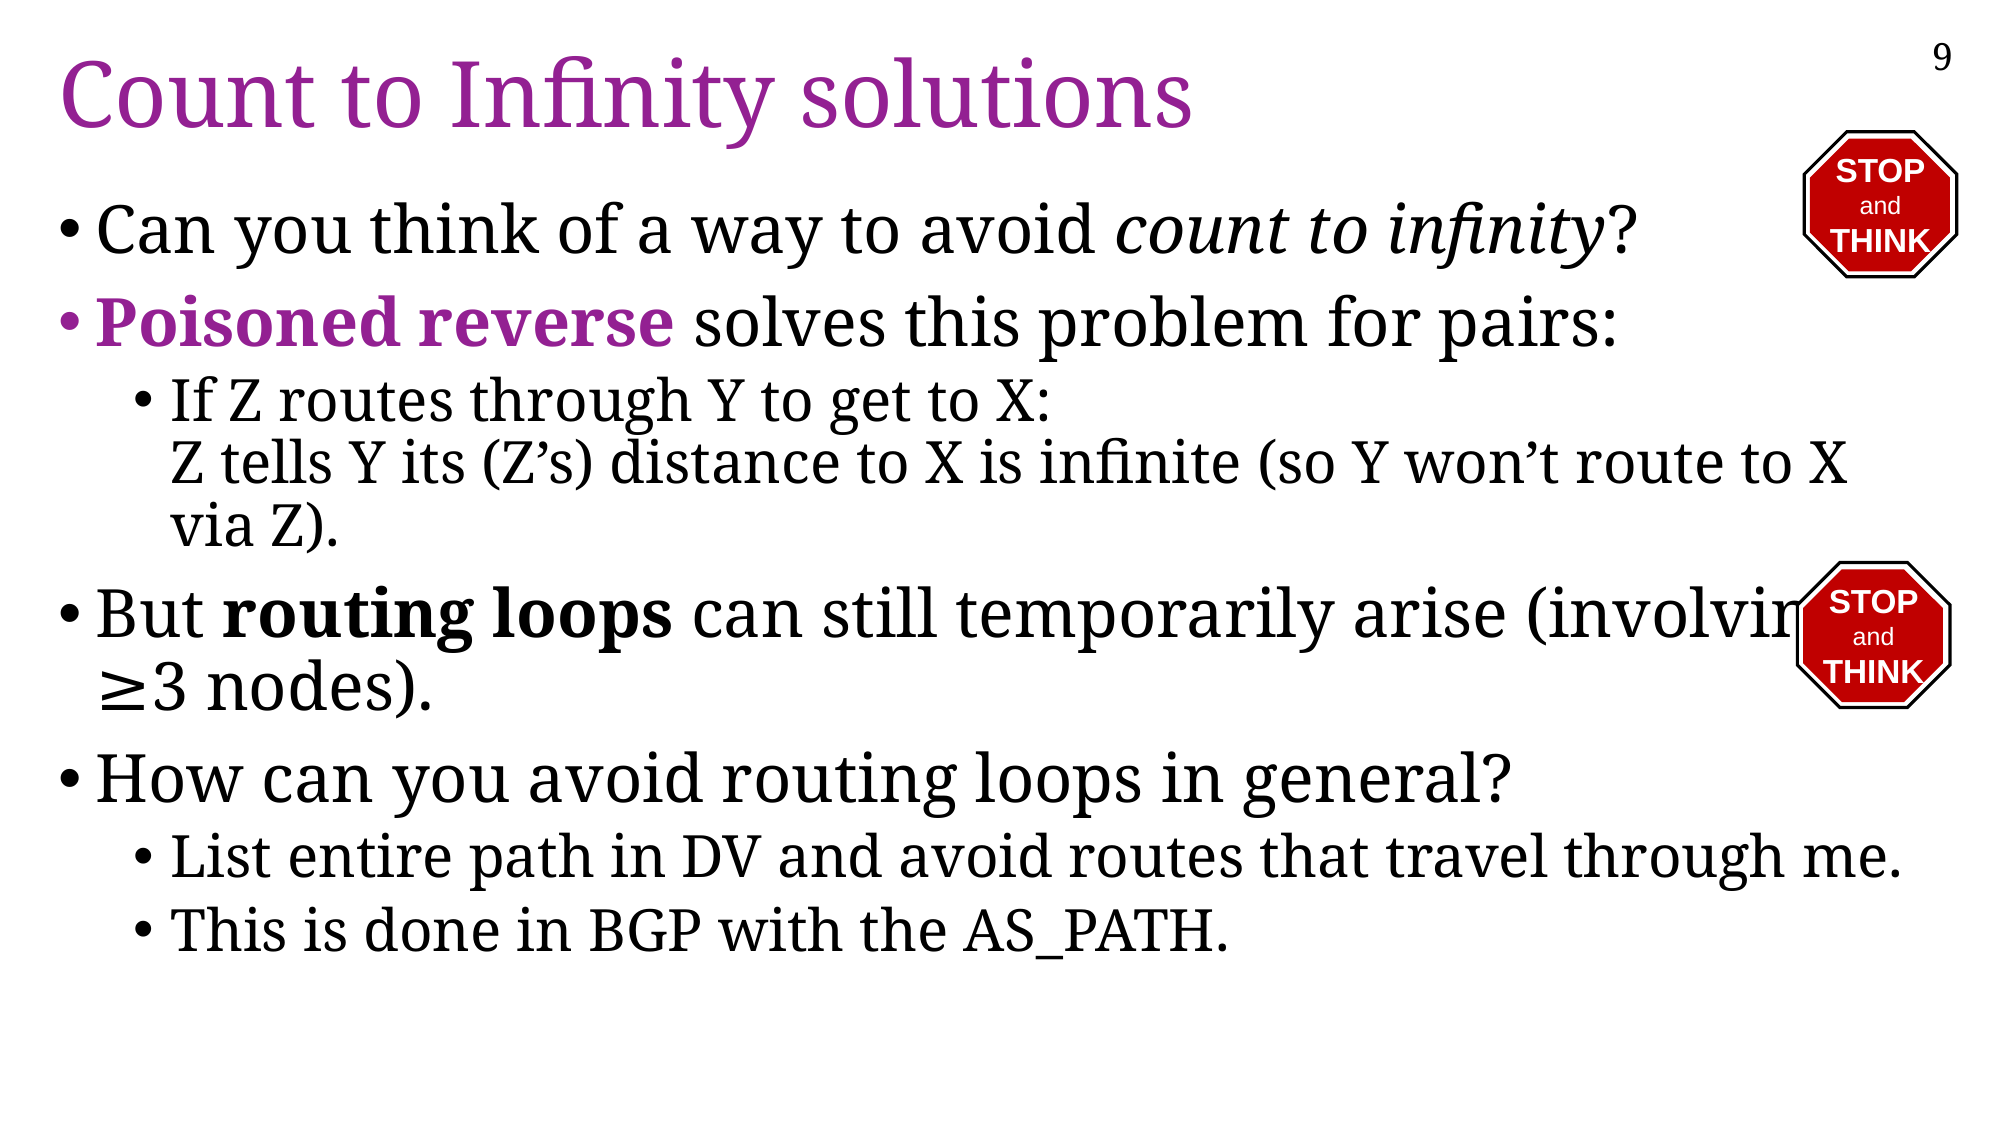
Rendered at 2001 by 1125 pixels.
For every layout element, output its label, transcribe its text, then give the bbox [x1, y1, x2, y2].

title Count to Infinity solutions [43, 25, 1953, 171]
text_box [1804, 131, 1957, 277]
list Can you think of a way to avoid count to infinity? Poisoned reverse solves this problem for pairs: If Z routes through Y to get to X: Z tells Y its (Z’s) distance to X is infinite (so Y won’t route to X via Z). But routing loops can still temporarily arise (involving ≥3 nodes). How can you avoid routing loops in general? List entire path in DV and avoid routes that travel through me. This is done in BGP with the AS_PATH. [43, 188, 1953, 1106]
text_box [1797, 562, 1950, 708]
